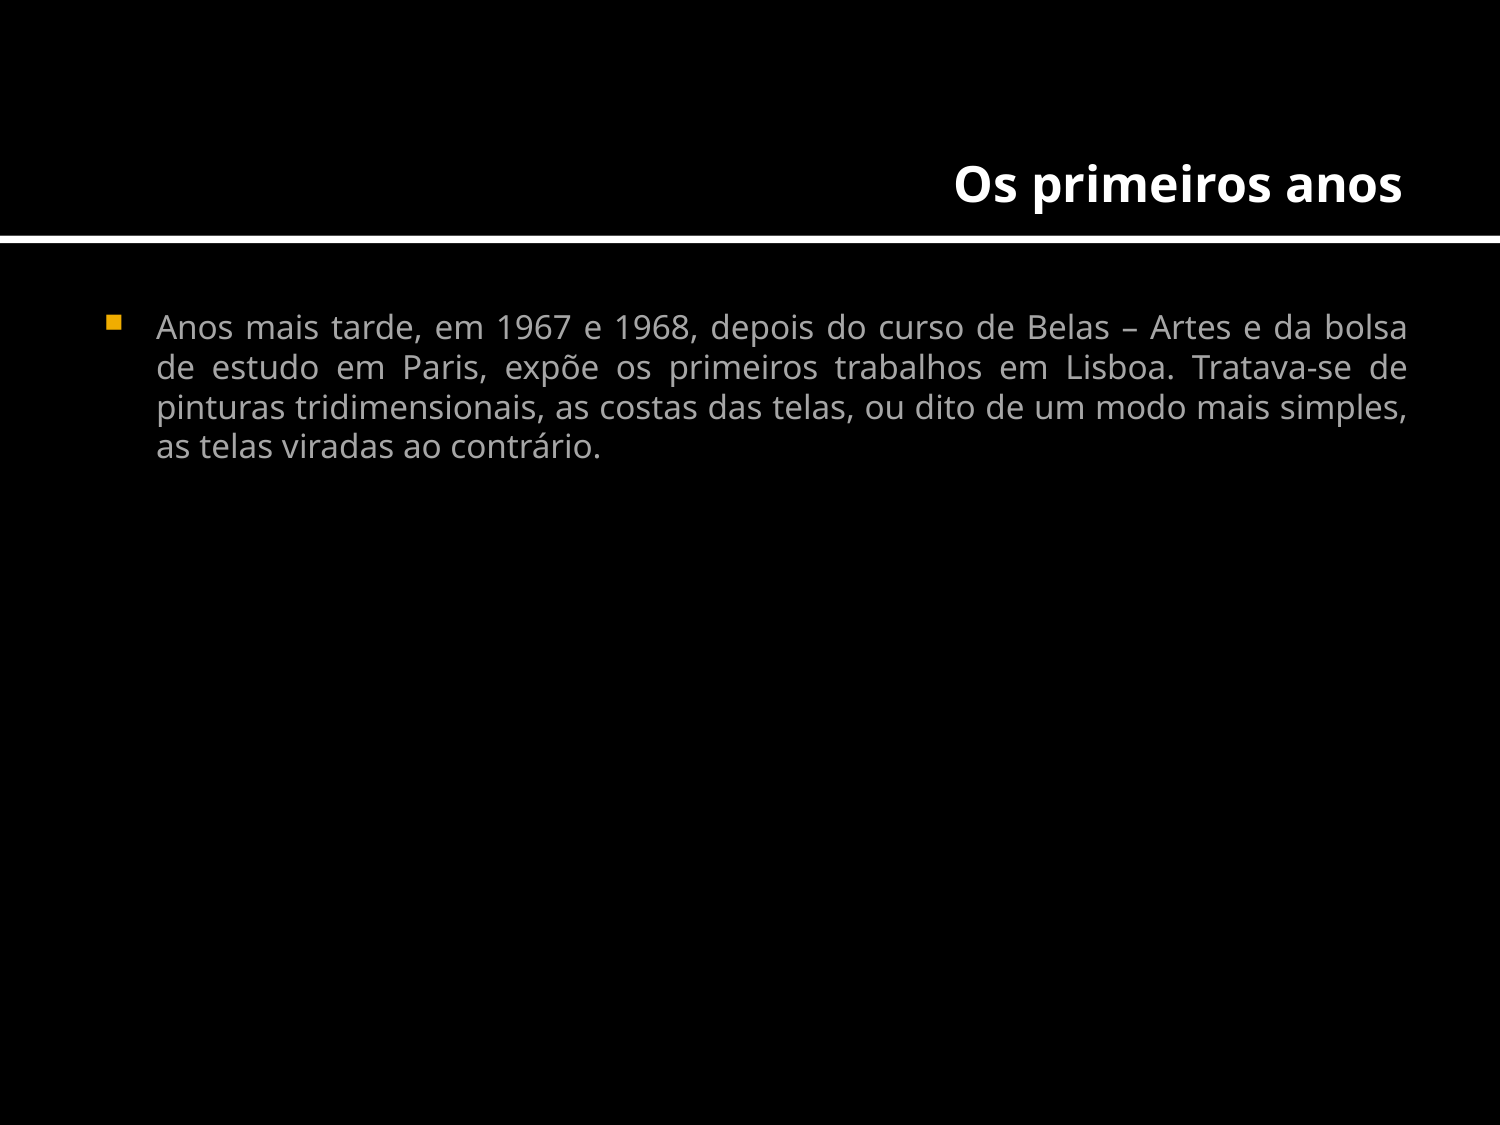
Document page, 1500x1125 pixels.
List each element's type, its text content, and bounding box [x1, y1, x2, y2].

text_box Os primeiros anos [560, 125, 1412, 239]
list Anos mais tarde, em 1967 e 1968, depois do curso de Belas – Artes e da bolsa de estudo em Paris, expõe os primeiros trabalhos em Lisboa. Tratava-se de pinturas tridimensionais, as costas das telas, ou dito de um modo mais simples, as telas viradas ao contrário. [75, 291, 1425, 1050]
